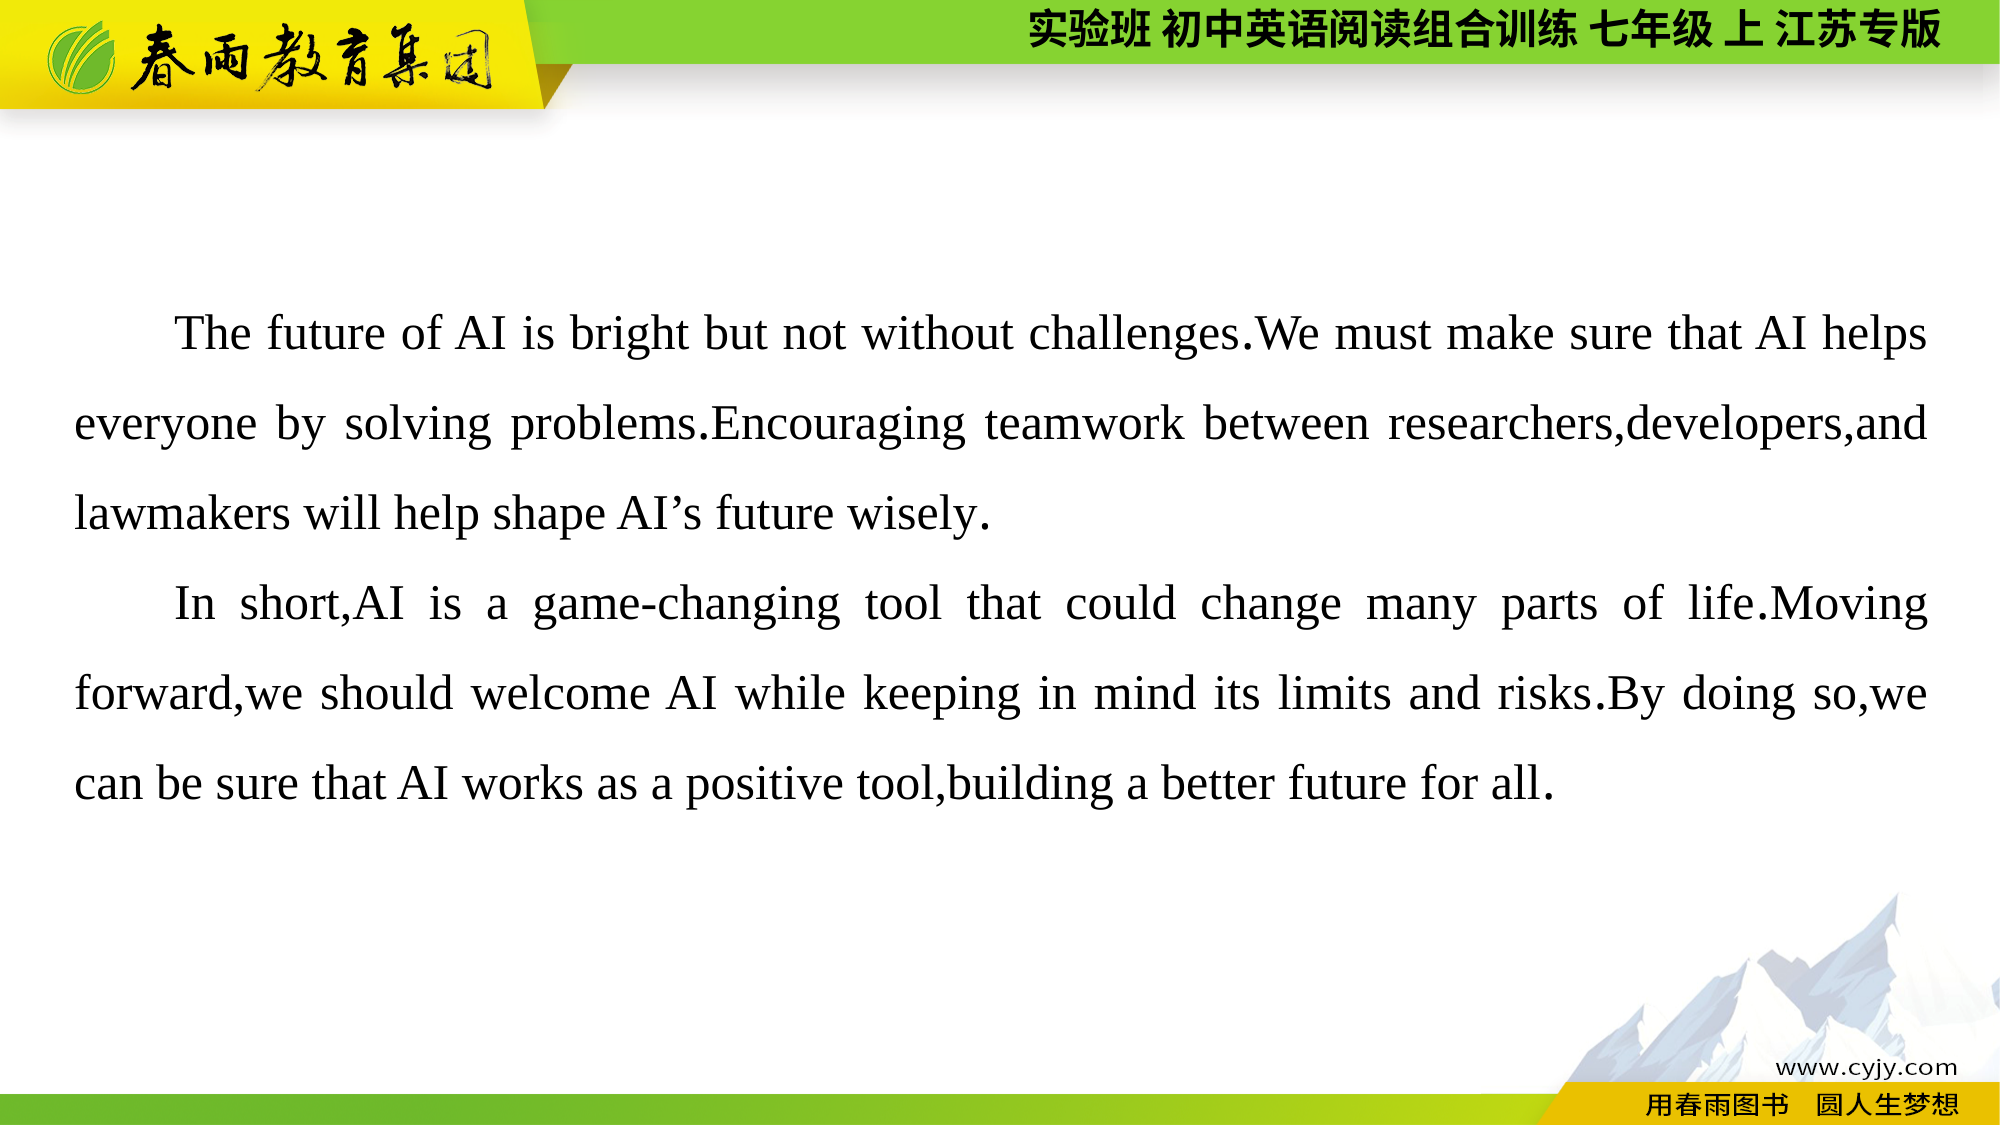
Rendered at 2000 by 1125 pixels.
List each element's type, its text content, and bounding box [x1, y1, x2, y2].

list The future of AI is bright but not without challenges.We must make sure that AI helps everyone by solving problems.Encouraging teamwork between researchers,developers,and lawmakers will help shape AI’s future wisely. In short,AI is a game-changing tool that could change many parts of life.Moving forward,we should welcome AI while keeping in mind its limits and risks.By doing so,we can be sure that AI works as a positive tool,building a better future for all. [59, 261, 1944, 811]
picture [0, 0, 2000, 1125]
